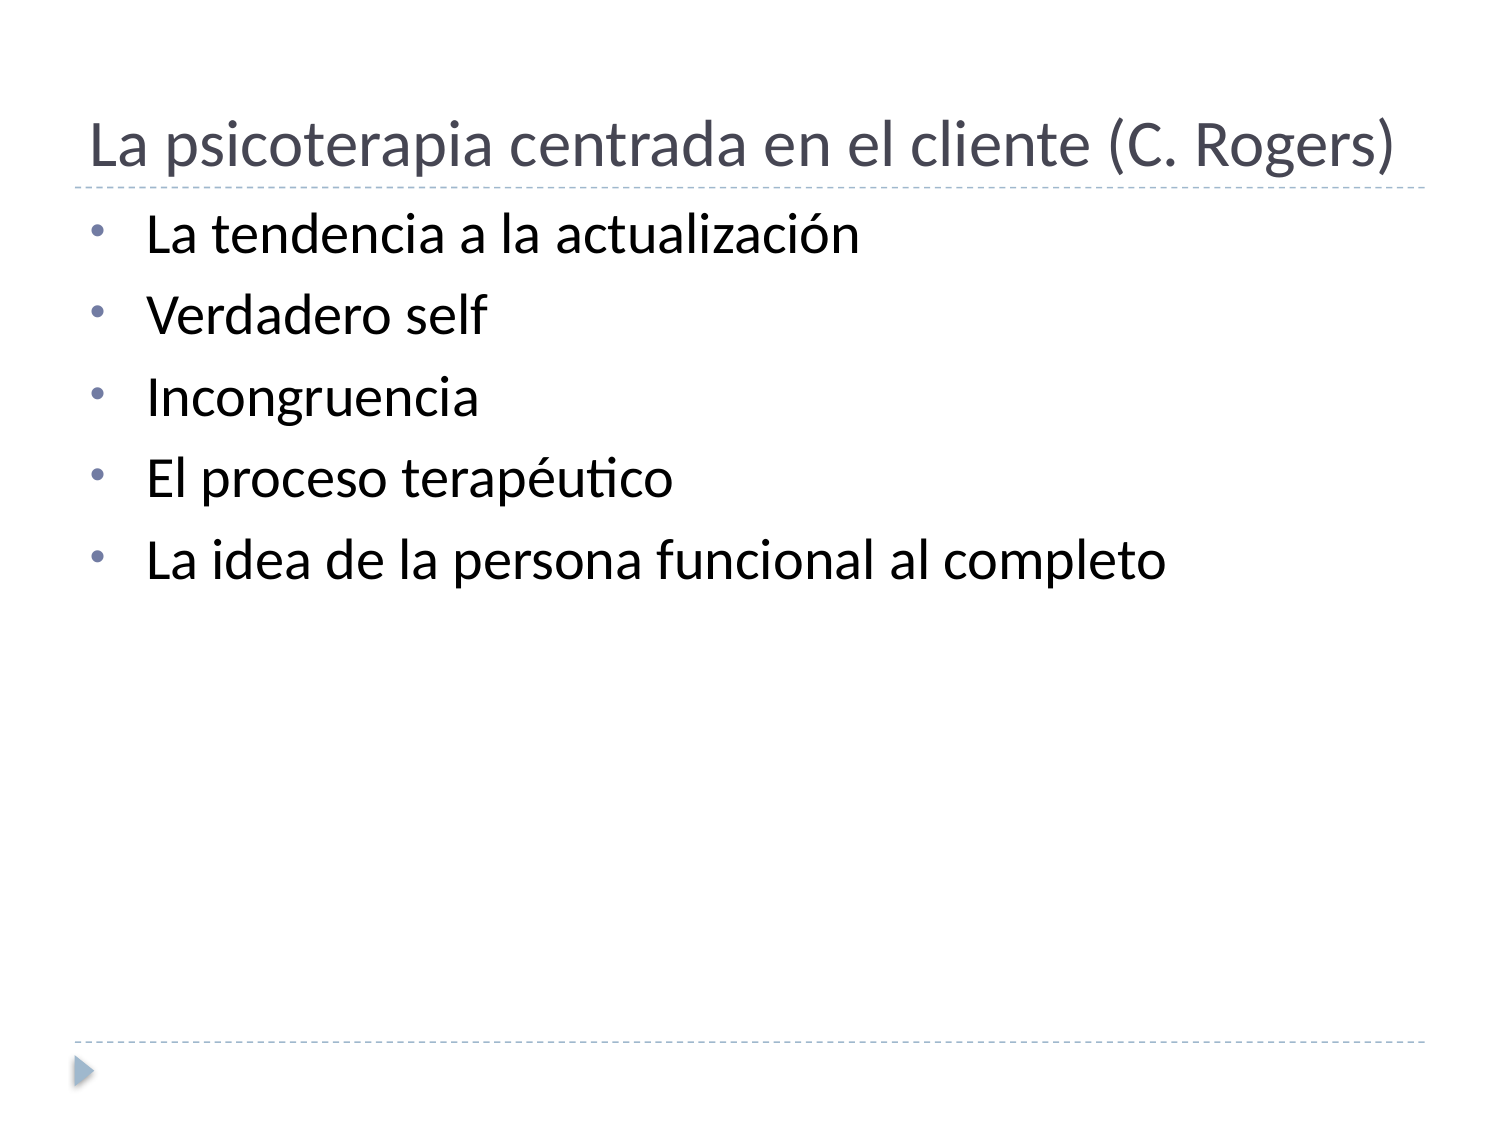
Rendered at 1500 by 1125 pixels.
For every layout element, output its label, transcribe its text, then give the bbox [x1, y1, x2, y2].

list La tendencia a la actualización Verdadero self Incongruencia El proceso terapéutico La idea de la persona funcional al completo [75, 187, 1425, 998]
title La psicoterapia centrada en el cliente (C. Rogers) [75, 24, 1425, 187]
